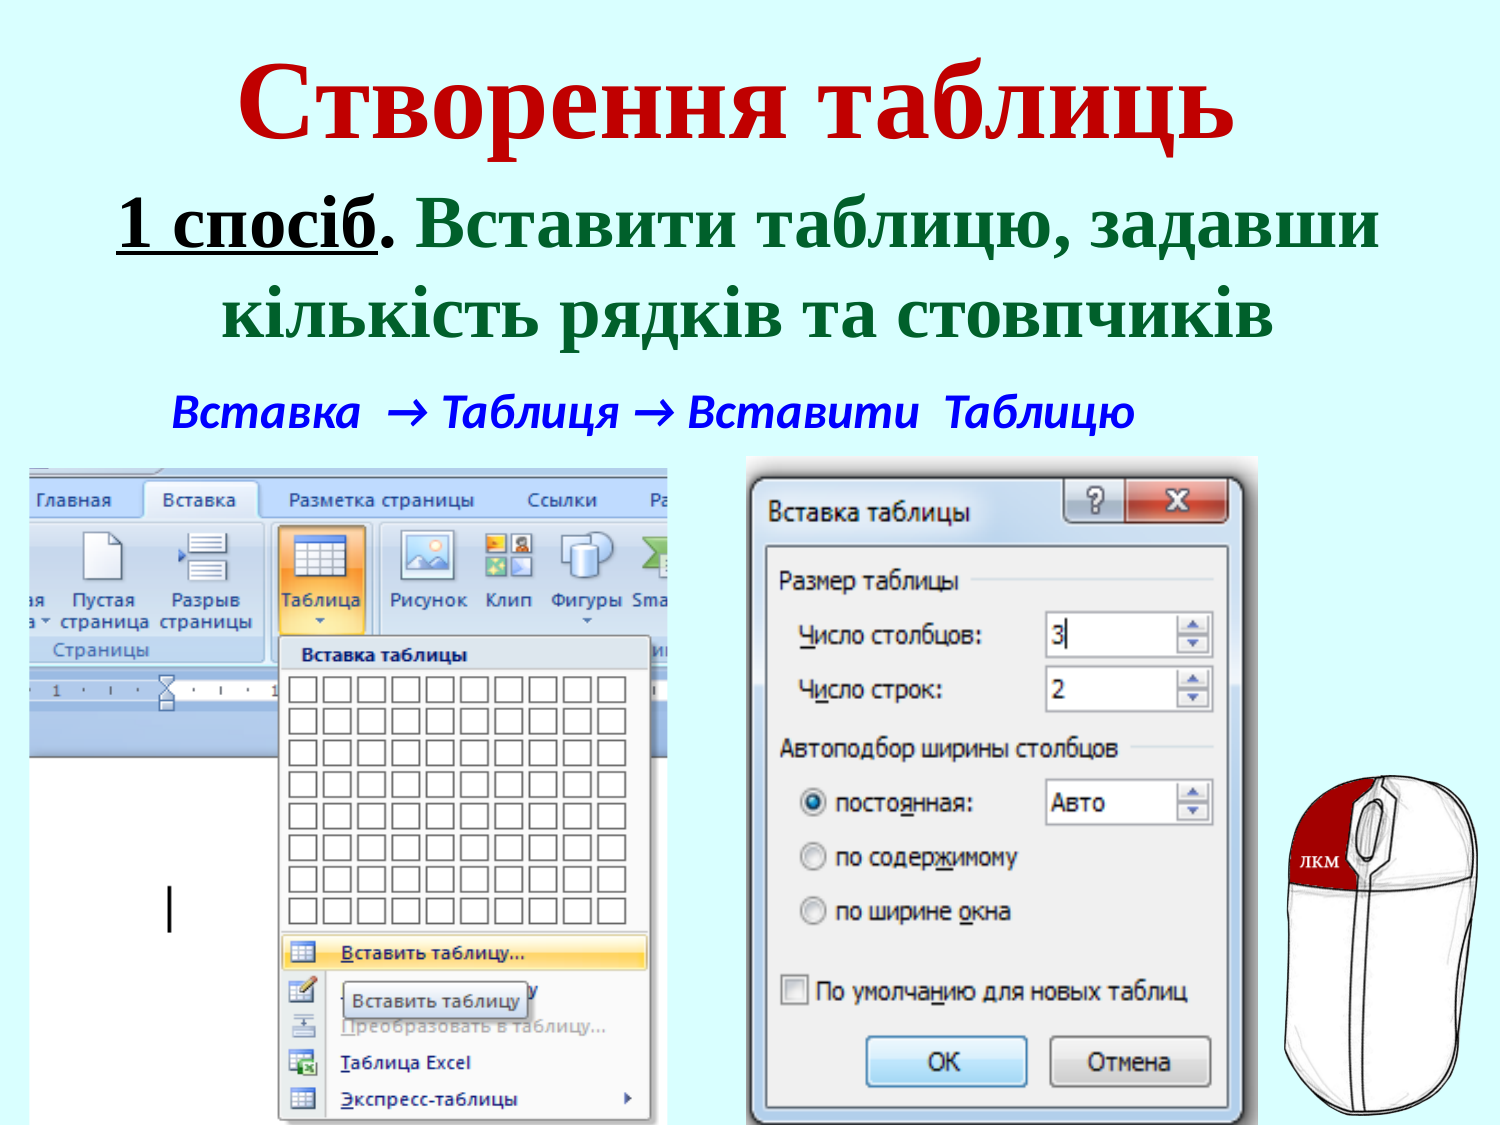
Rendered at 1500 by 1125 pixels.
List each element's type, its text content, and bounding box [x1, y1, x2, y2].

text_box Створення таблиць [220, 19, 1277, 169]
text_box [29, 468, 668, 1125]
text_box [746, 456, 1258, 1125]
picture [1257, 761, 1500, 1125]
title 1 спосіб. Вставити таблицю, задавши кількість рядків та стовпчиків [0, 168, 1499, 356]
list Вставка → Таблиця → Вставити Таблицю [156, 370, 1390, 472]
